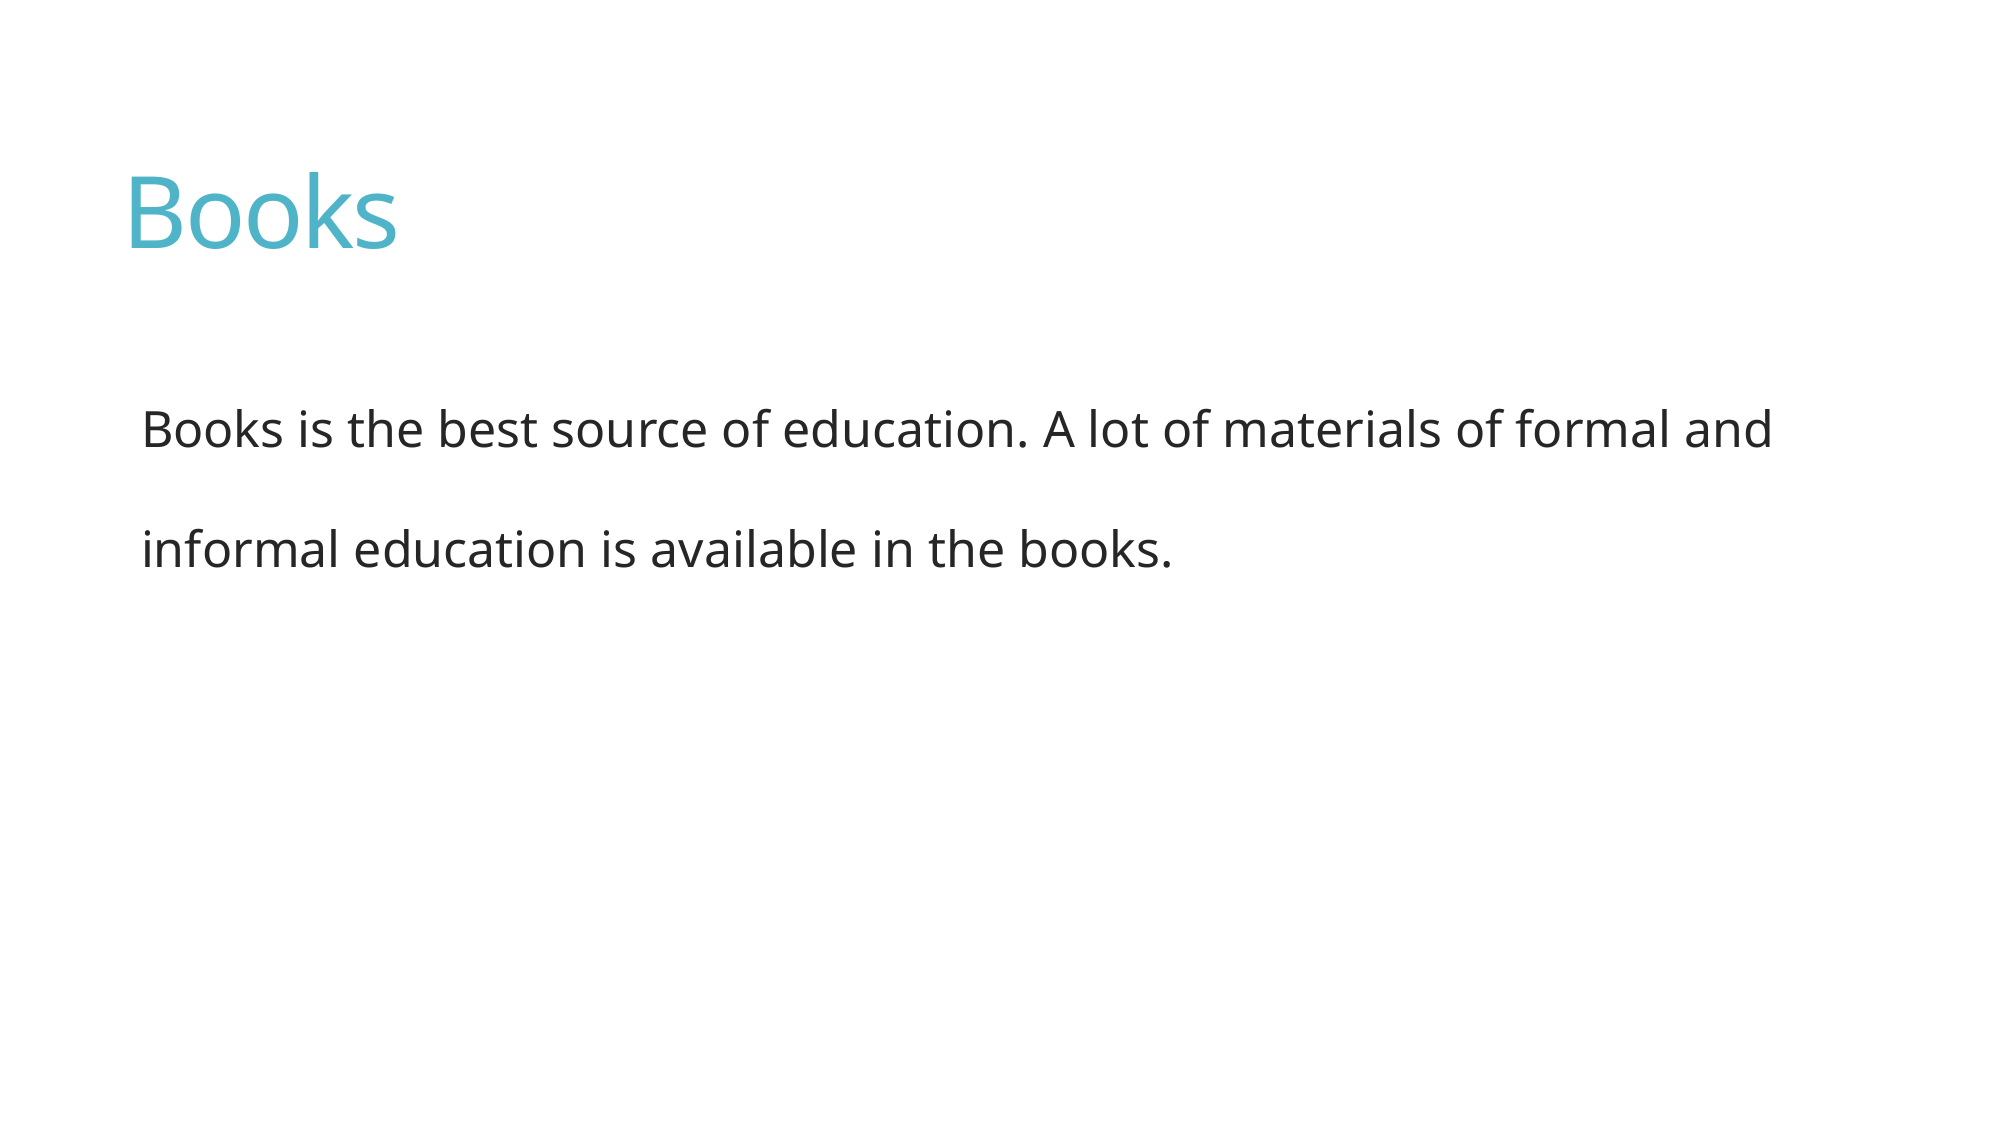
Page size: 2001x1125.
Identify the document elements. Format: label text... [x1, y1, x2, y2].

list Books is the best source of education. A lot of materials of formal and informal education is available in the books. [111, 329, 1876, 948]
title Books [107, 81, 1875, 354]
